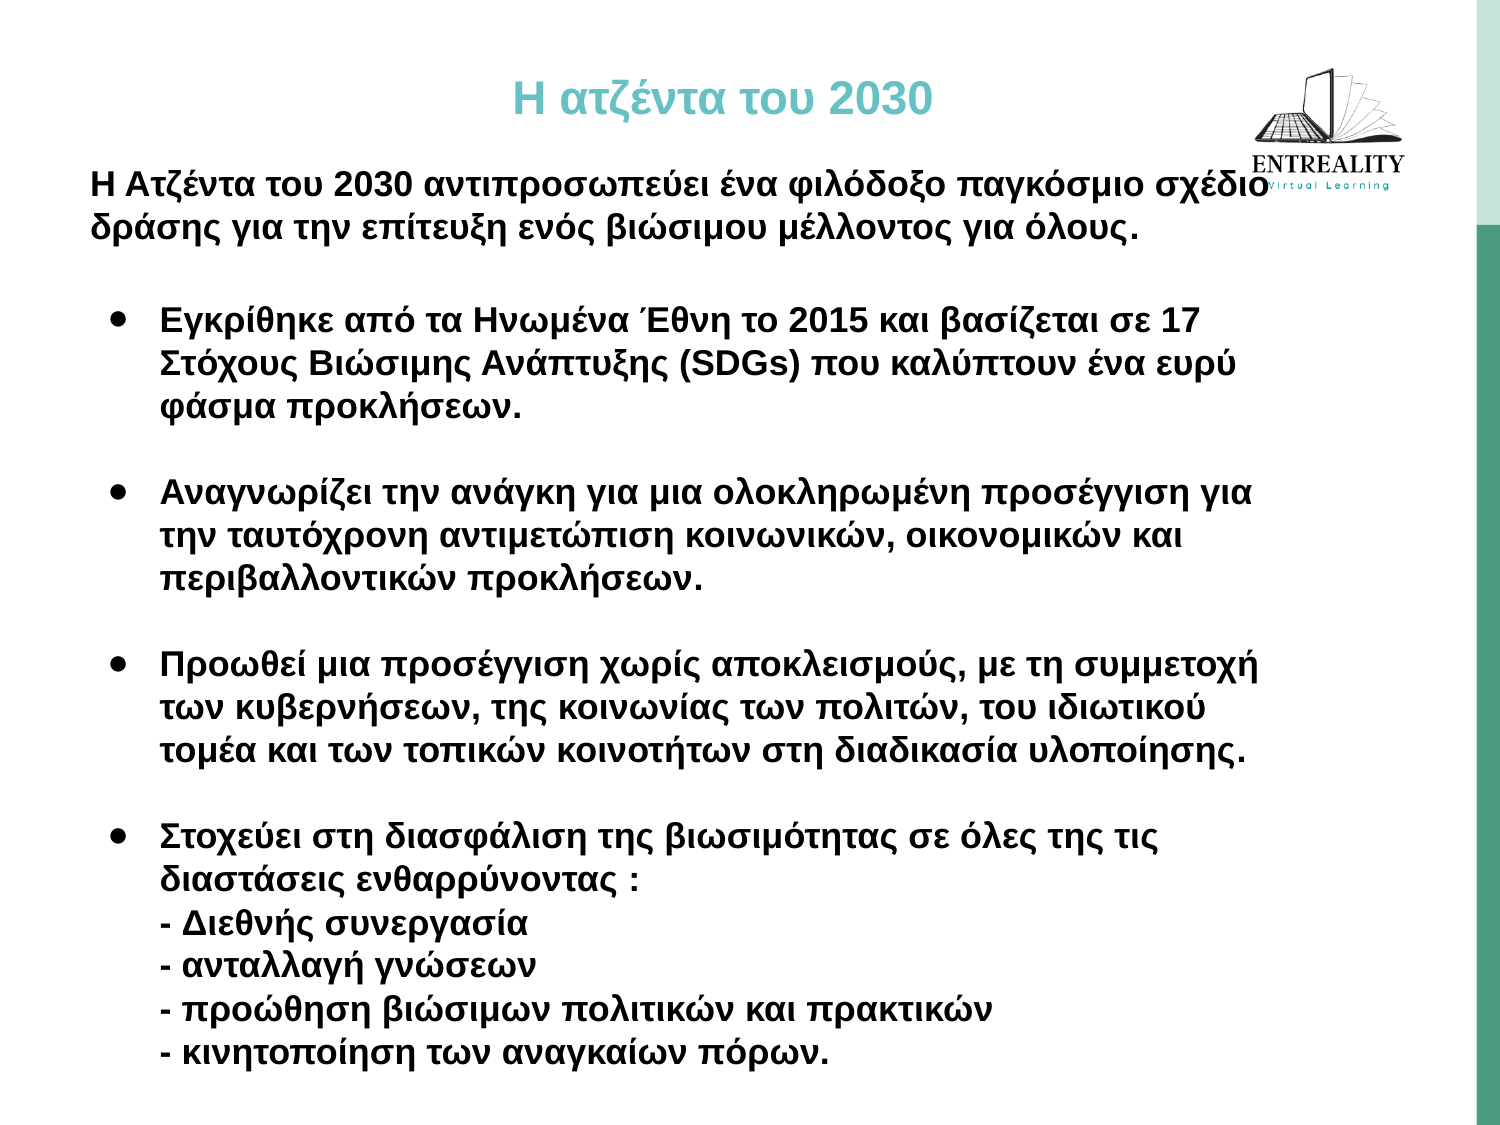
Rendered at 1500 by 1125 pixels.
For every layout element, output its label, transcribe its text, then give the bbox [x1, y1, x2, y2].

title Η ατζέντα του 2030 [486, 20, 960, 132]
list Η Ατζέντα του 2030 αντιπροσωπεύει ένα φιλόδοξο παγκόσμιο σχέδιο δράσης για την επίτευξη ενός βιώσιμου μέλλοντος για όλους. Εγκρίθηκε από τα Ηνωμένα Έθνη το 2015 και βασίζεται σε 17 Στόχους Βιώσιμης Ανάπτυξης (SDGs) που καλύπτουν ένα ευρύ φάσμα προκλήσεων. Αναγνωρίζει την ανάγκη για μια ολοκληρωμένη προσέγγιση για την ταυτόχρονη αντιμετώπιση κοινωνικών, οικονομικών και περιβαλλοντικών προκλήσεων. Προωθεί μια προσέγγιση χωρίς αποκλεισμούς, με τη συμμετοχή των κυβερνήσεων, της κοινωνίας των πολιτών, του ιδιωτικού τομέα και των τοπικών κοινοτήτων στη διαδικασία υλοποίησης. Στοχεύει στη διασφάλιση της βιωσιμότητας σε όλες της τις διαστάσεις ενθαρρύνοντας : - Διεθνής συνεργασία - ανταλλαγή γνώσεων - προώθηση βιώσιμων πολιτικών και πρακτικών - κινητοποίηση των αναγκαίων πόρων. [75, 153, 1325, 1089]
picture [1198, 0, 1458, 259]
